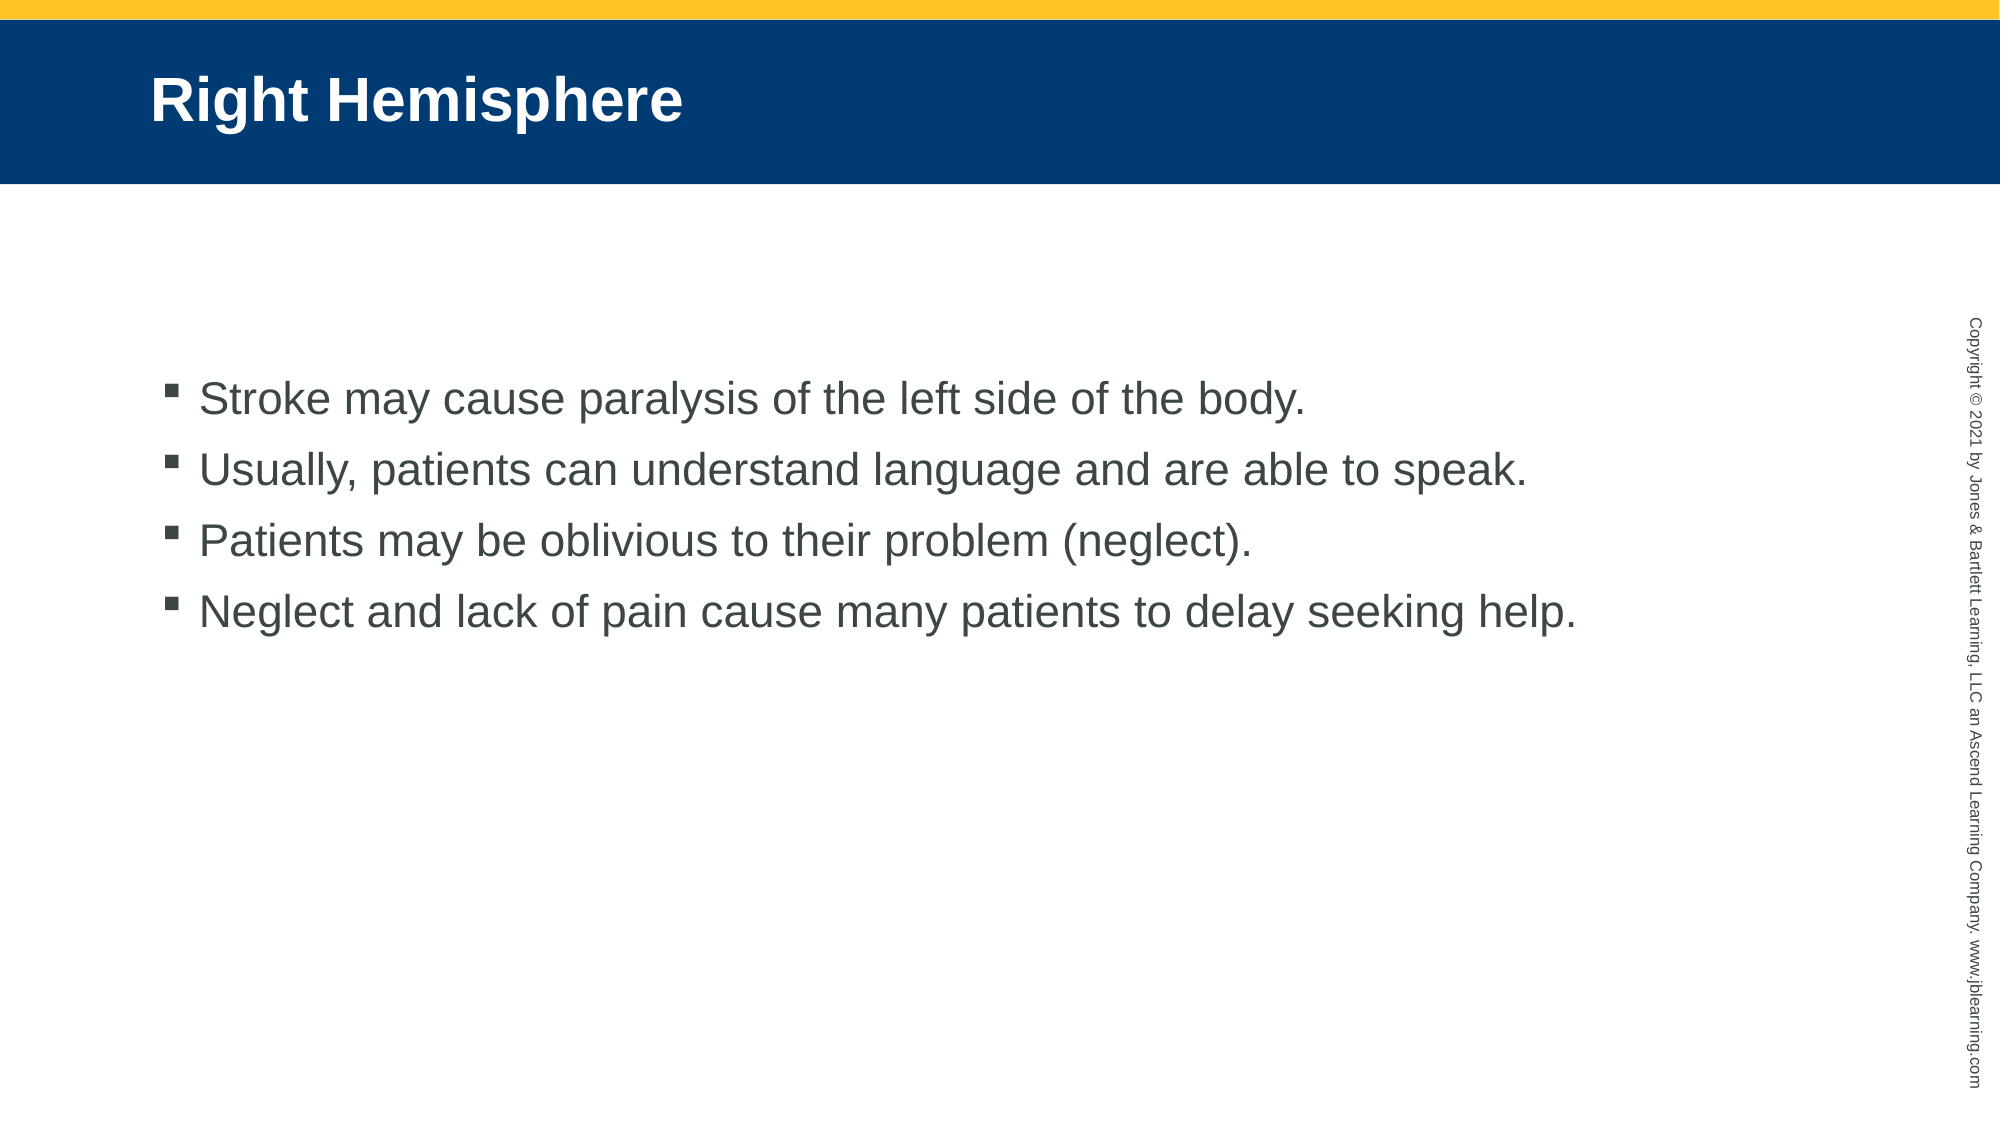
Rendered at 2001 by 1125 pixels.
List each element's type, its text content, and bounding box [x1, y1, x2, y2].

list Stroke may cause paralysis of the left side of the body. Usually, patients can understand language and are able to speak. Patients may be oblivious to their problem (neglect). Neglect and lack of pain cause many patients to delay seeking help. [146, 361, 1859, 1016]
title Right Hemisphere [0, 19, 2000, 185]
